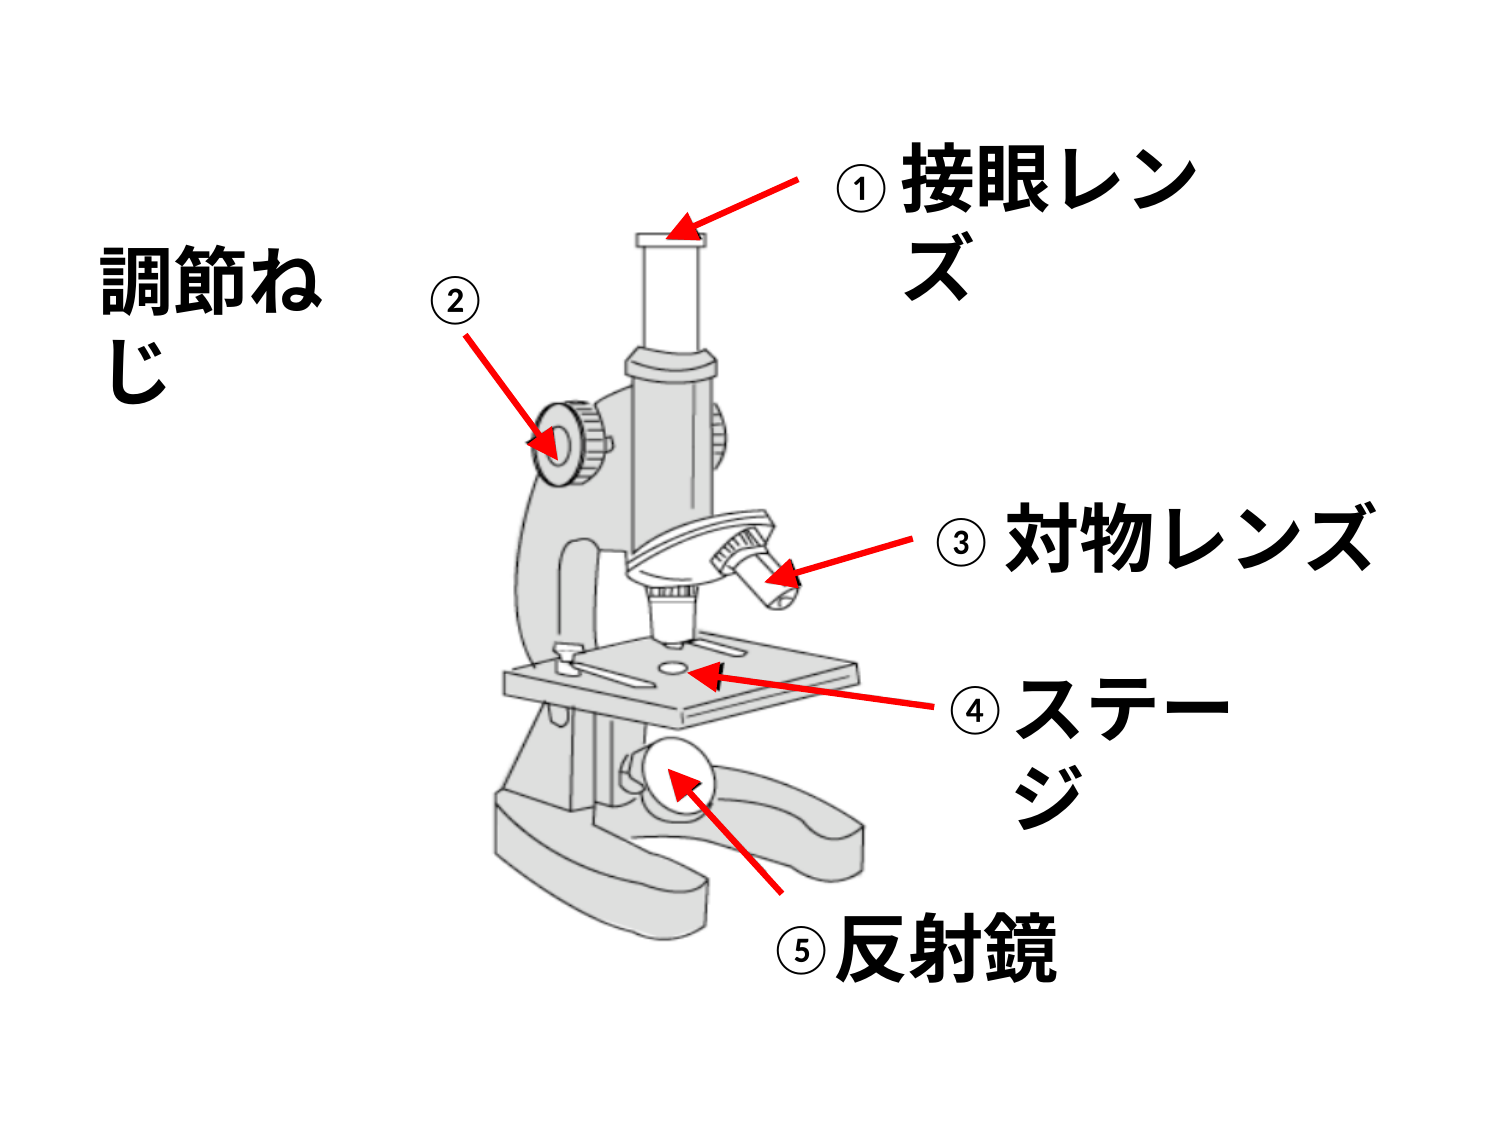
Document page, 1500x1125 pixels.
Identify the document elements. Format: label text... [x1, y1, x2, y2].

text_box ⑤ [753, 964, 811, 984]
text_box ステージ [1044, 654, 1312, 849]
text_box 調節ねじ [84, 227, 293, 422]
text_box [293, 142, 1044, 964]
text_box 接眼レンズ [886, 124, 1282, 320]
text_box 反射鏡 [819, 893, 1094, 999]
text_box 対物レンズ [1044, 484, 1406, 589]
